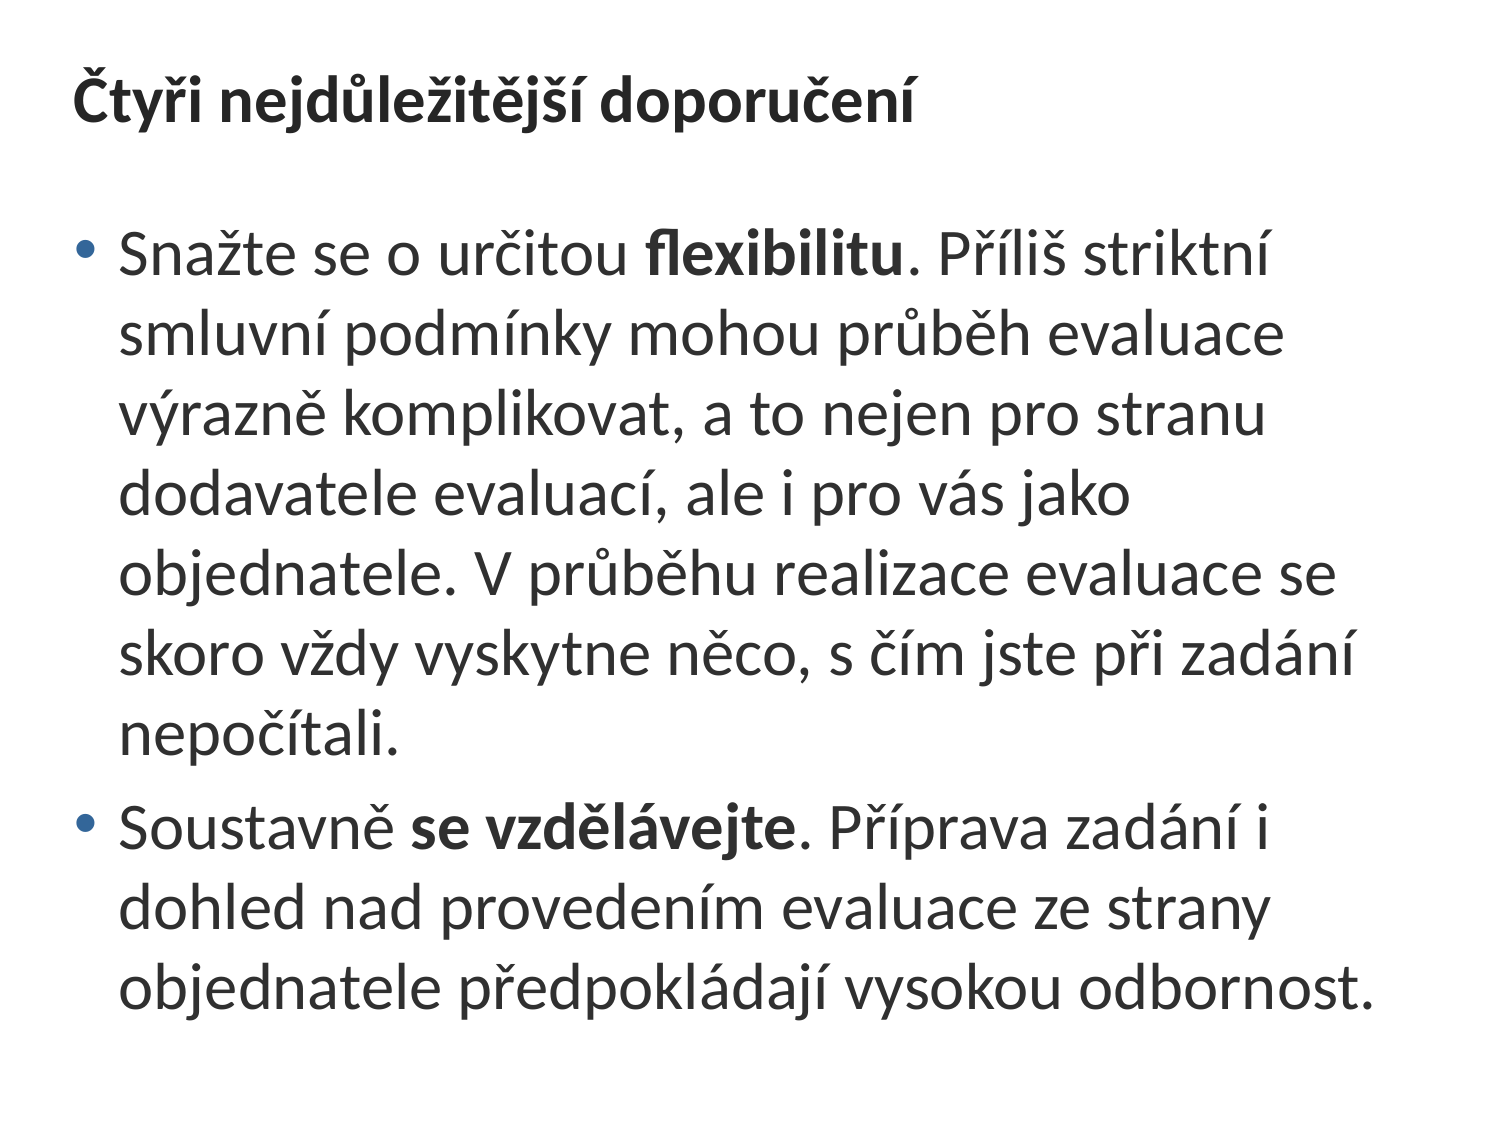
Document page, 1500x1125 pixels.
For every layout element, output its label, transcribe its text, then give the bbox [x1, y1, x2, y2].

list Snažte se o určitou flexibilitu. Příliš striktní smluvní podmínky mohou průběh evaluace výrazně komplikovat, a to nejen pro stranu dodavatele evaluací, ale i pro vás jako objednatele. V průběhu realizace evaluace se skoro vždy vyskytne něco, s čím jste při zadání nepočítali. Soustavně se vzdělávejte. Příprava zadání i dohled nad provedením evaluace ze strany objednatele předpokládají vysokou odbornost. [58, 160, 1429, 1071]
title Čtyři nejdůležitější doporučení [58, 54, 1429, 144]
